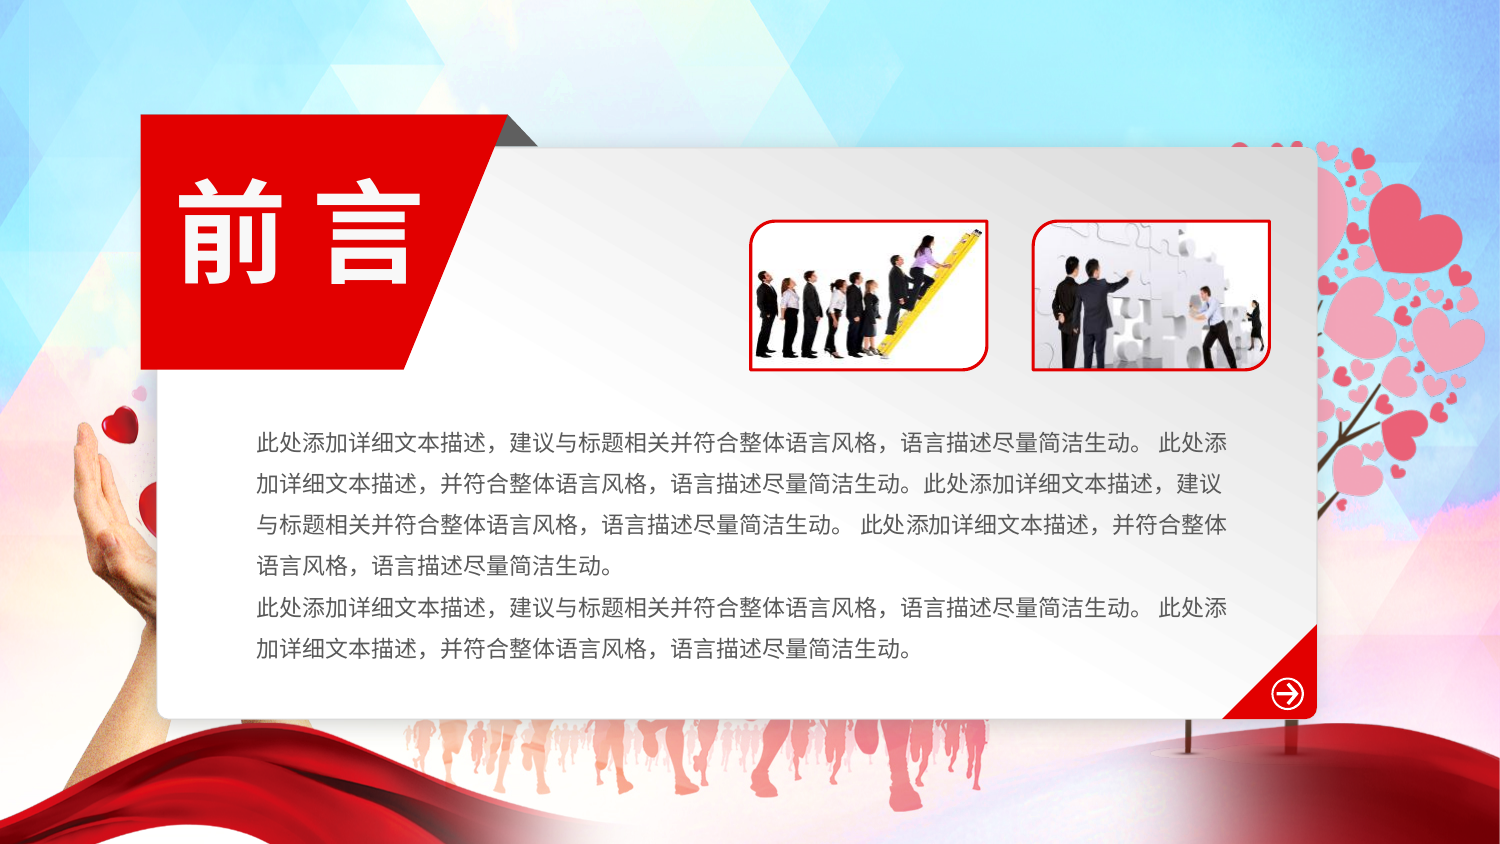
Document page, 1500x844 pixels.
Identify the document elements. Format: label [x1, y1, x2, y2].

text_box [156, 147, 1318, 720]
picture [0, 0, 1500, 844]
